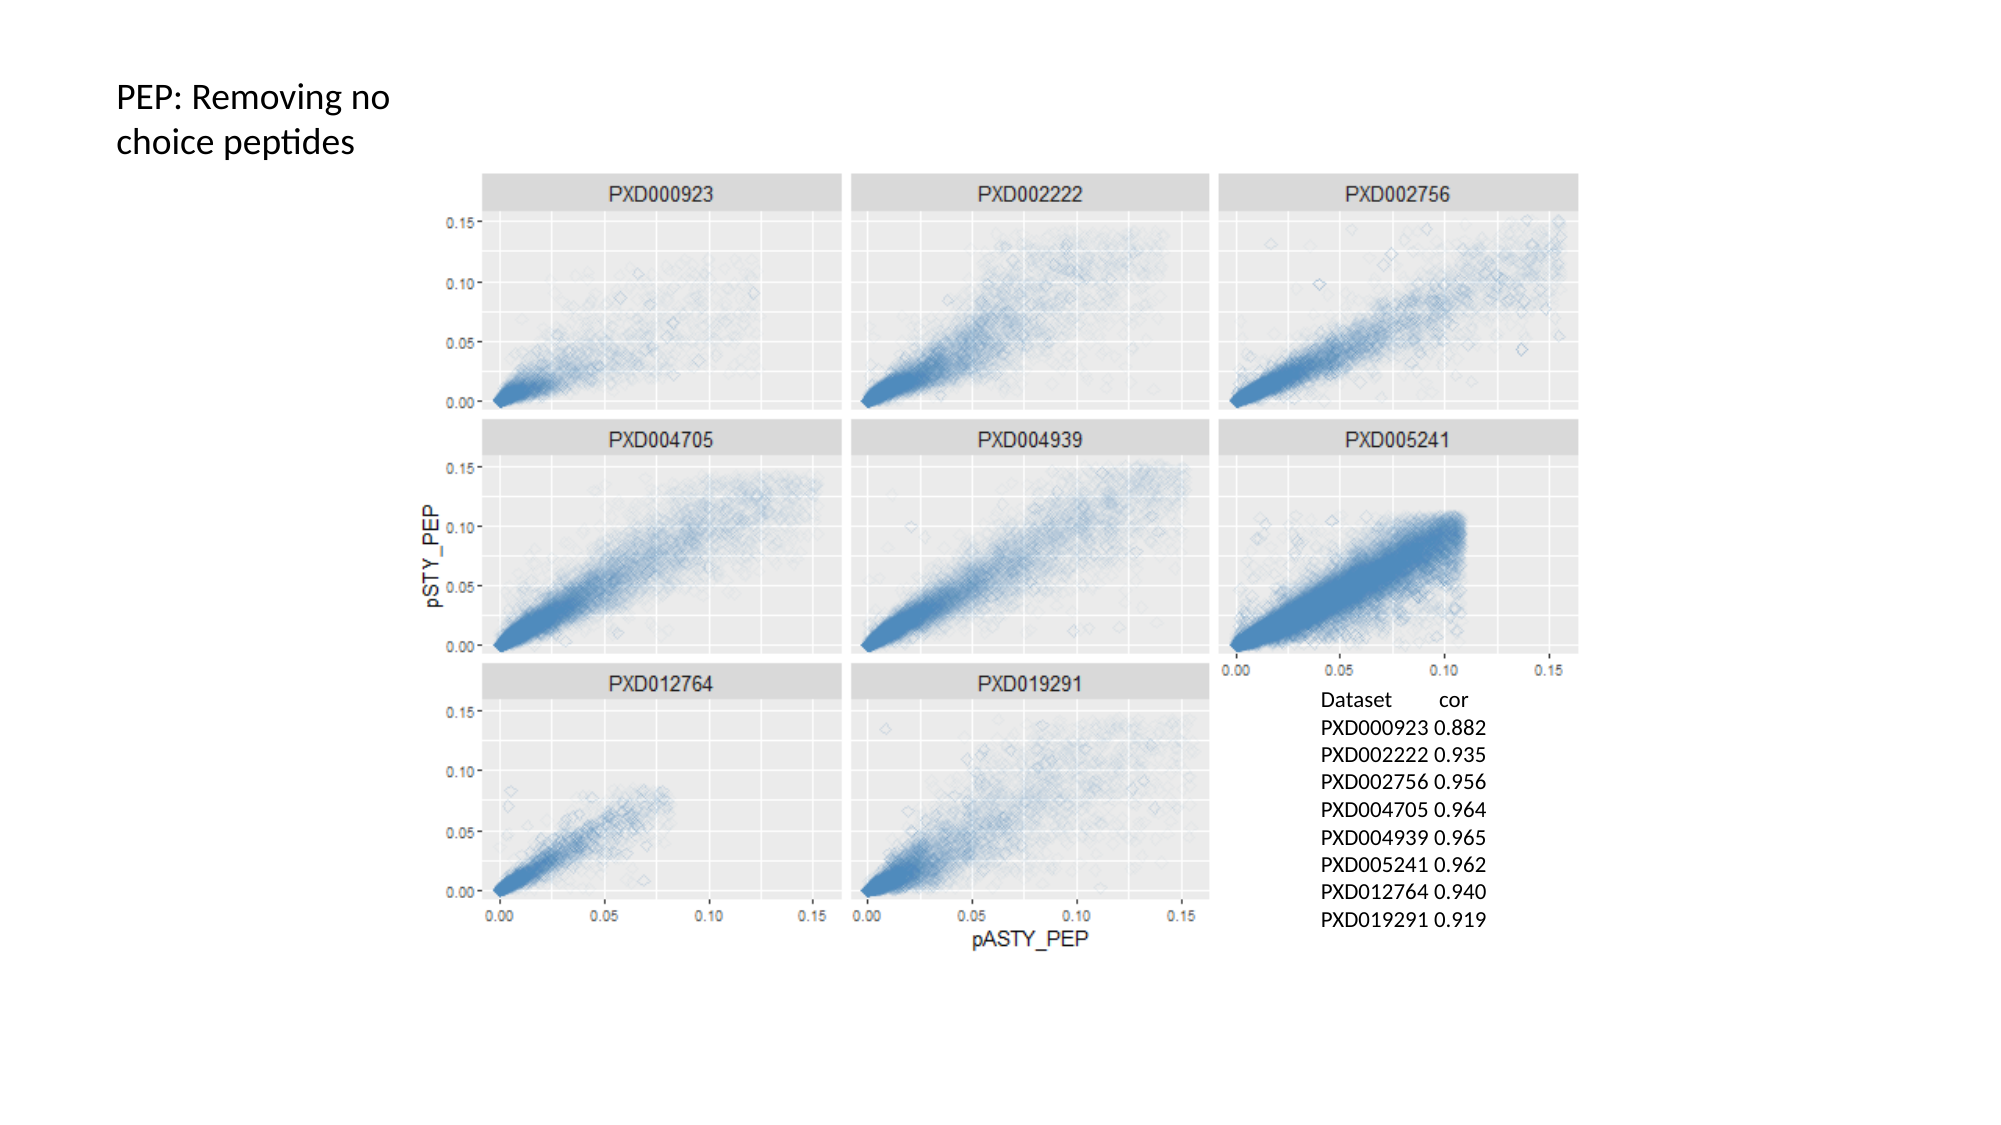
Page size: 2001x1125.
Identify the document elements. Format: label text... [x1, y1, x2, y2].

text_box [412, 166, 1588, 959]
text_box PEP: Removing no choice peptides [101, 64, 425, 169]
